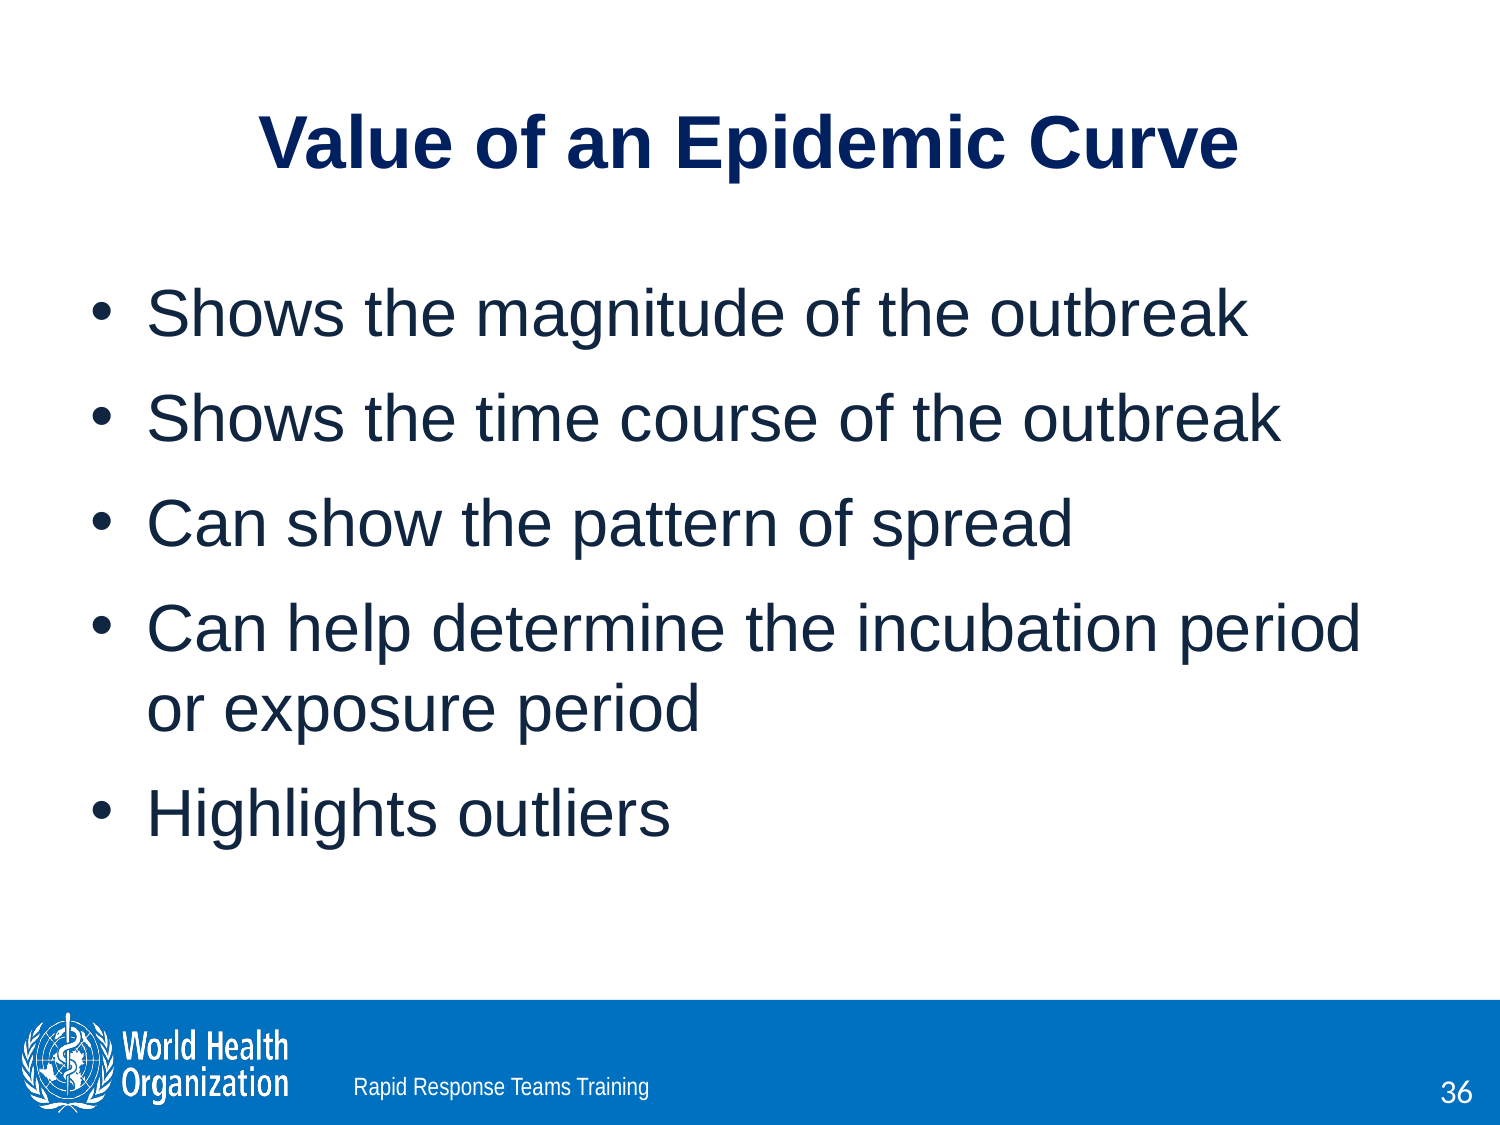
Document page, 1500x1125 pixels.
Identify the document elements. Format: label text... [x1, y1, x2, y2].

title Value of an Epidemic Curve [75, 45, 1425, 233]
list Shows the magnitude of the outbreak Shows the time course of the outbreak Can show the pattern of spread Can help determine the incubation period or exposure period Highlights outliers [75, 262, 1425, 1005]
picture [21, 1012, 288, 1113]
